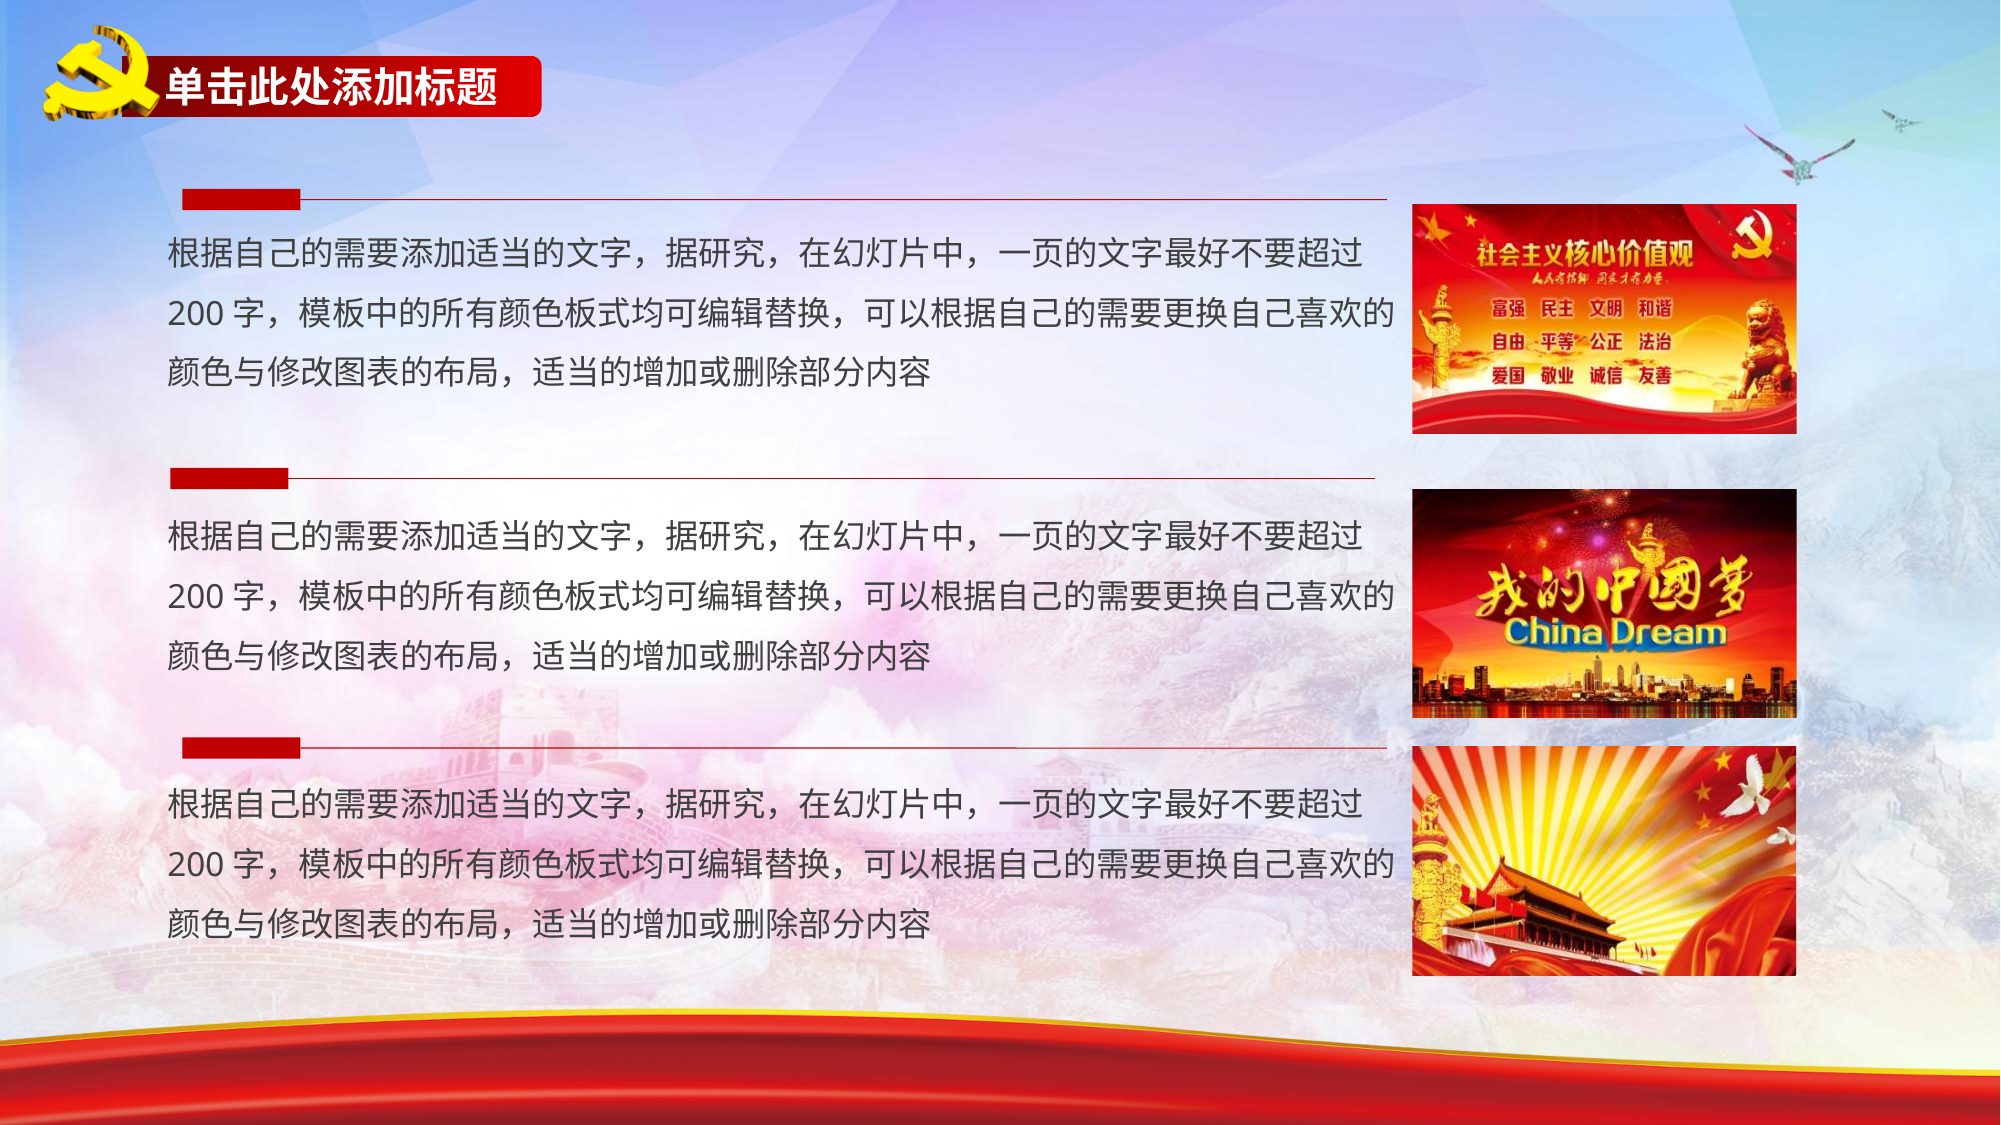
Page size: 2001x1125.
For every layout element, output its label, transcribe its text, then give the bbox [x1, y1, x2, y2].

text_box [1411, 488, 1798, 719]
text_box 根据自己的需要添加适当的文字，据研究，在幻灯片中，一页的文字最好不要超过200字，模板中的所有颜色板式均可编辑替换，可以根据自己的需要更换自己喜欢的颜色与修改图表的布局，适当的增加或删除部分内容 [152, 755, 1413, 938]
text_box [170, 467, 1376, 490]
text_box 根据自己的需要添加适当的文字，据研究，在幻灯片中，一页的文字最好不要超过200字，模板中的所有颜色板式均可编辑替换，可以根据自己的需要更换自己喜欢的颜色与修改图表的布局，适当的增加或删除部分内容 [152, 488, 1413, 683]
text_box 单击此处添加标题 [178, 53, 514, 119]
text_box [182, 188, 1388, 211]
picture [0, 0, 2001, 1125]
text_box [1411, 204, 1798, 435]
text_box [182, 737, 1388, 759]
text_box [1411, 745, 1798, 938]
text_box 根据自己的需要添加适当的文字，据研究，在幻灯片中，一页的文字最好不要超过200字，模板中的所有颜色板式均可编辑替换，可以根据自己的需要更换自己喜欢的颜色与修改图表的布局，适当的增加或删除部分内容 [152, 204, 1413, 400]
text_box [514, 54, 543, 118]
